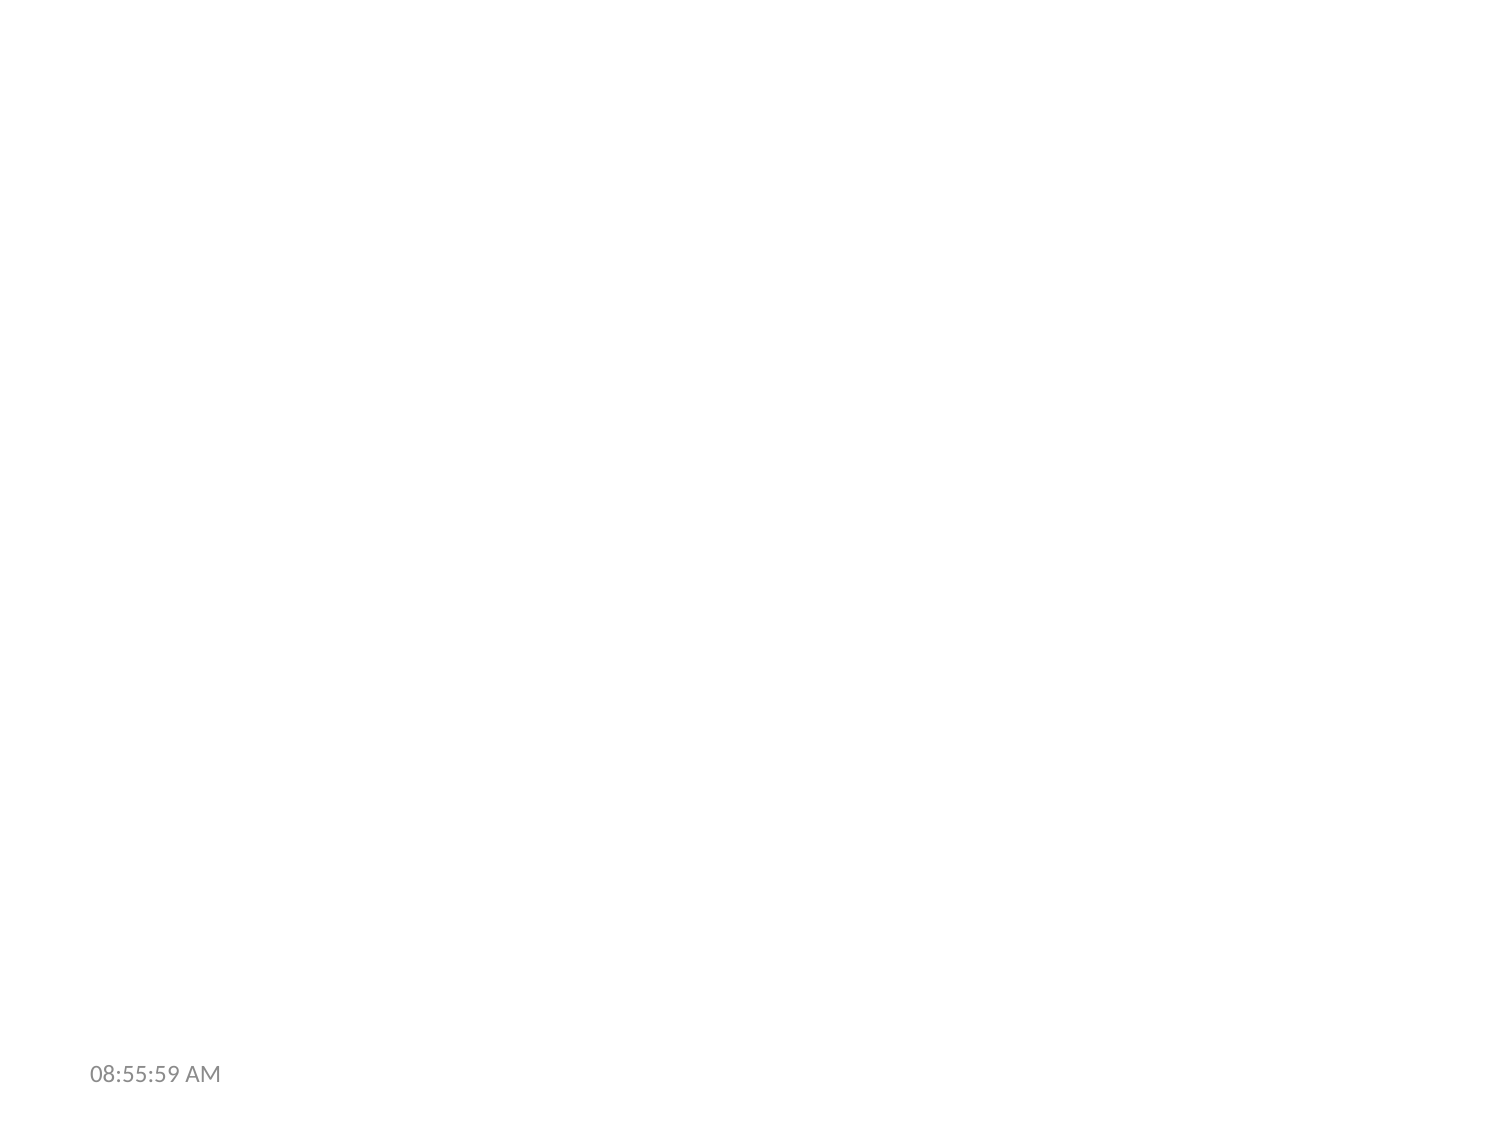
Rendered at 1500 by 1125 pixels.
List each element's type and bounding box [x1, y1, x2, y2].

slide_number [75, 1042, 425, 1103]
